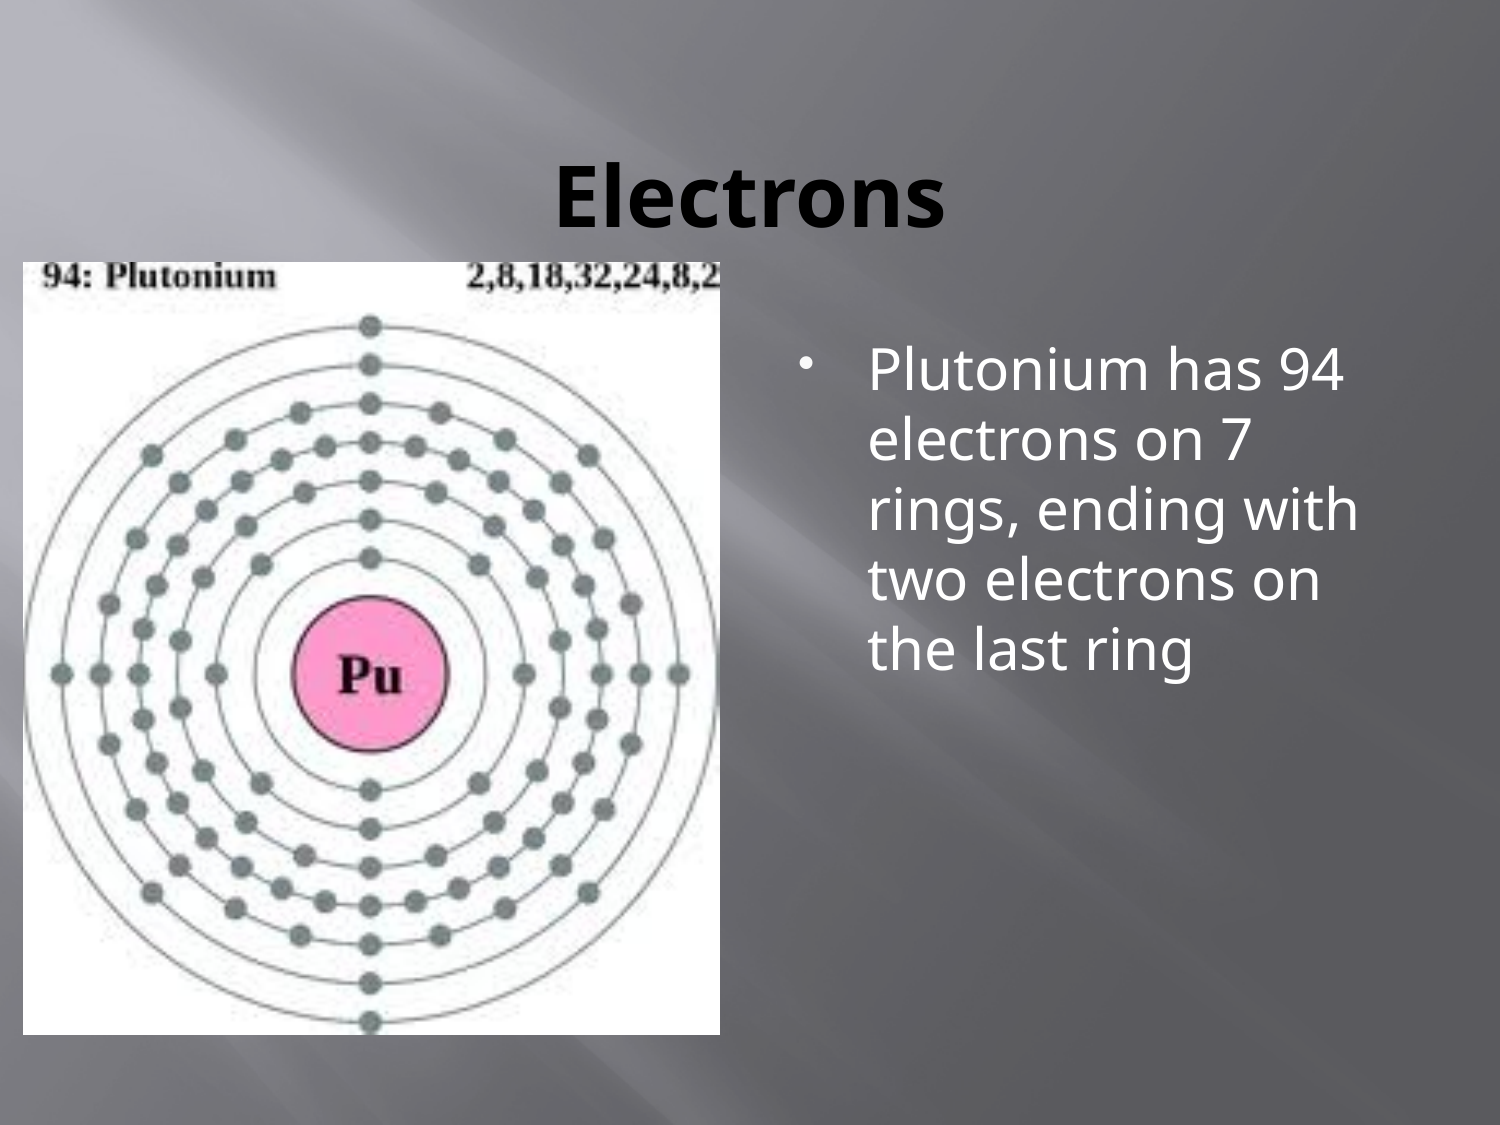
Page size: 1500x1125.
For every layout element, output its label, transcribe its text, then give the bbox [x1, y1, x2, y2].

title Electrons [112, 99, 1388, 288]
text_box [22, 262, 720, 1035]
list Plutonium has 94 electrons on 7 rings, ending with two electrons on the last ring [763, 324, 1388, 1000]
